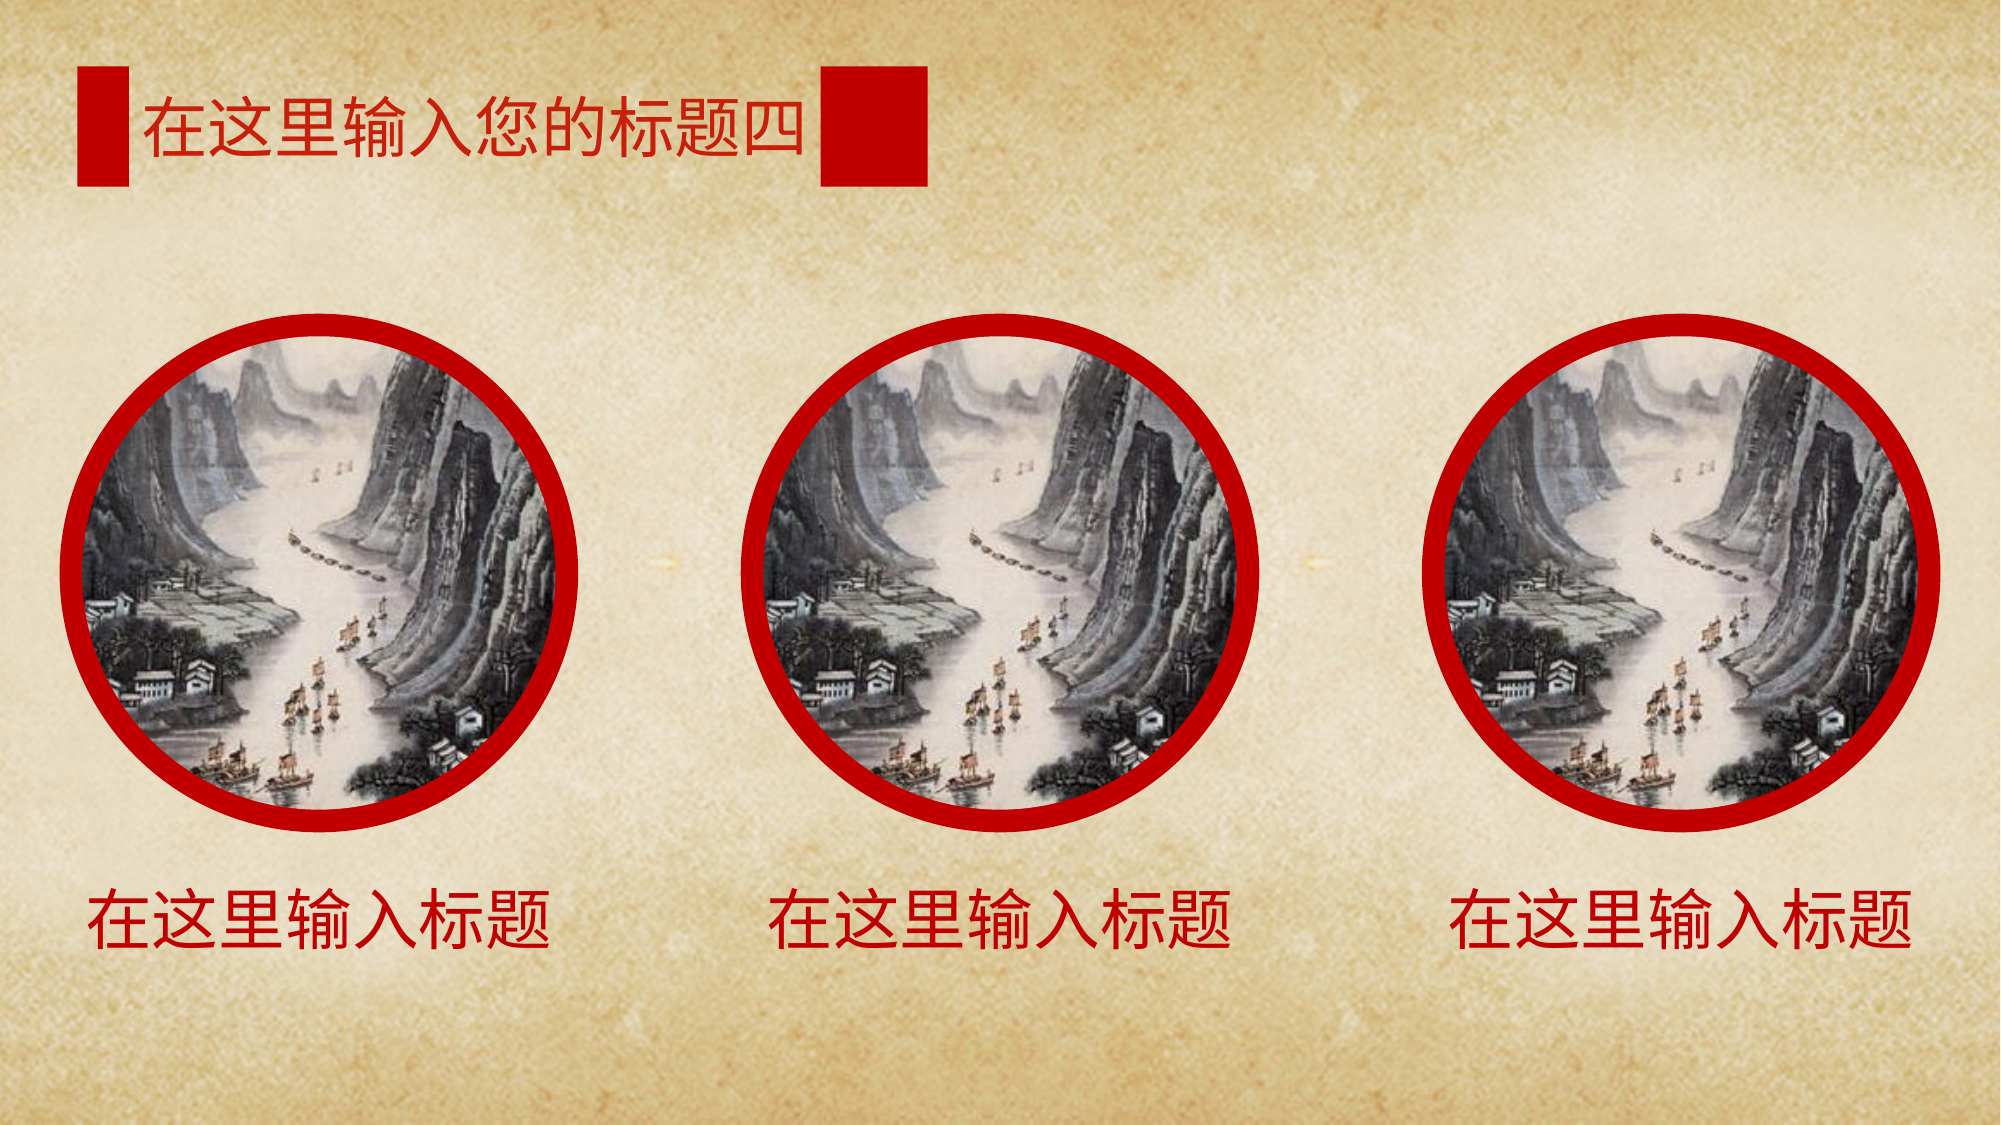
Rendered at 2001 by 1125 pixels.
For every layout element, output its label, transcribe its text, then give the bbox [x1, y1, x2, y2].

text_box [77, 66, 928, 187]
text_box 在这里输入标题 [1397, 870, 1965, 966]
text_box 在这里输入标题 [35, 870, 603, 966]
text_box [740, 313, 1260, 833]
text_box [1421, 313, 1941, 833]
text_box 在这里输入标题 [716, 870, 1284, 966]
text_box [59, 313, 579, 833]
picture [0, 0, 2001, 1125]
